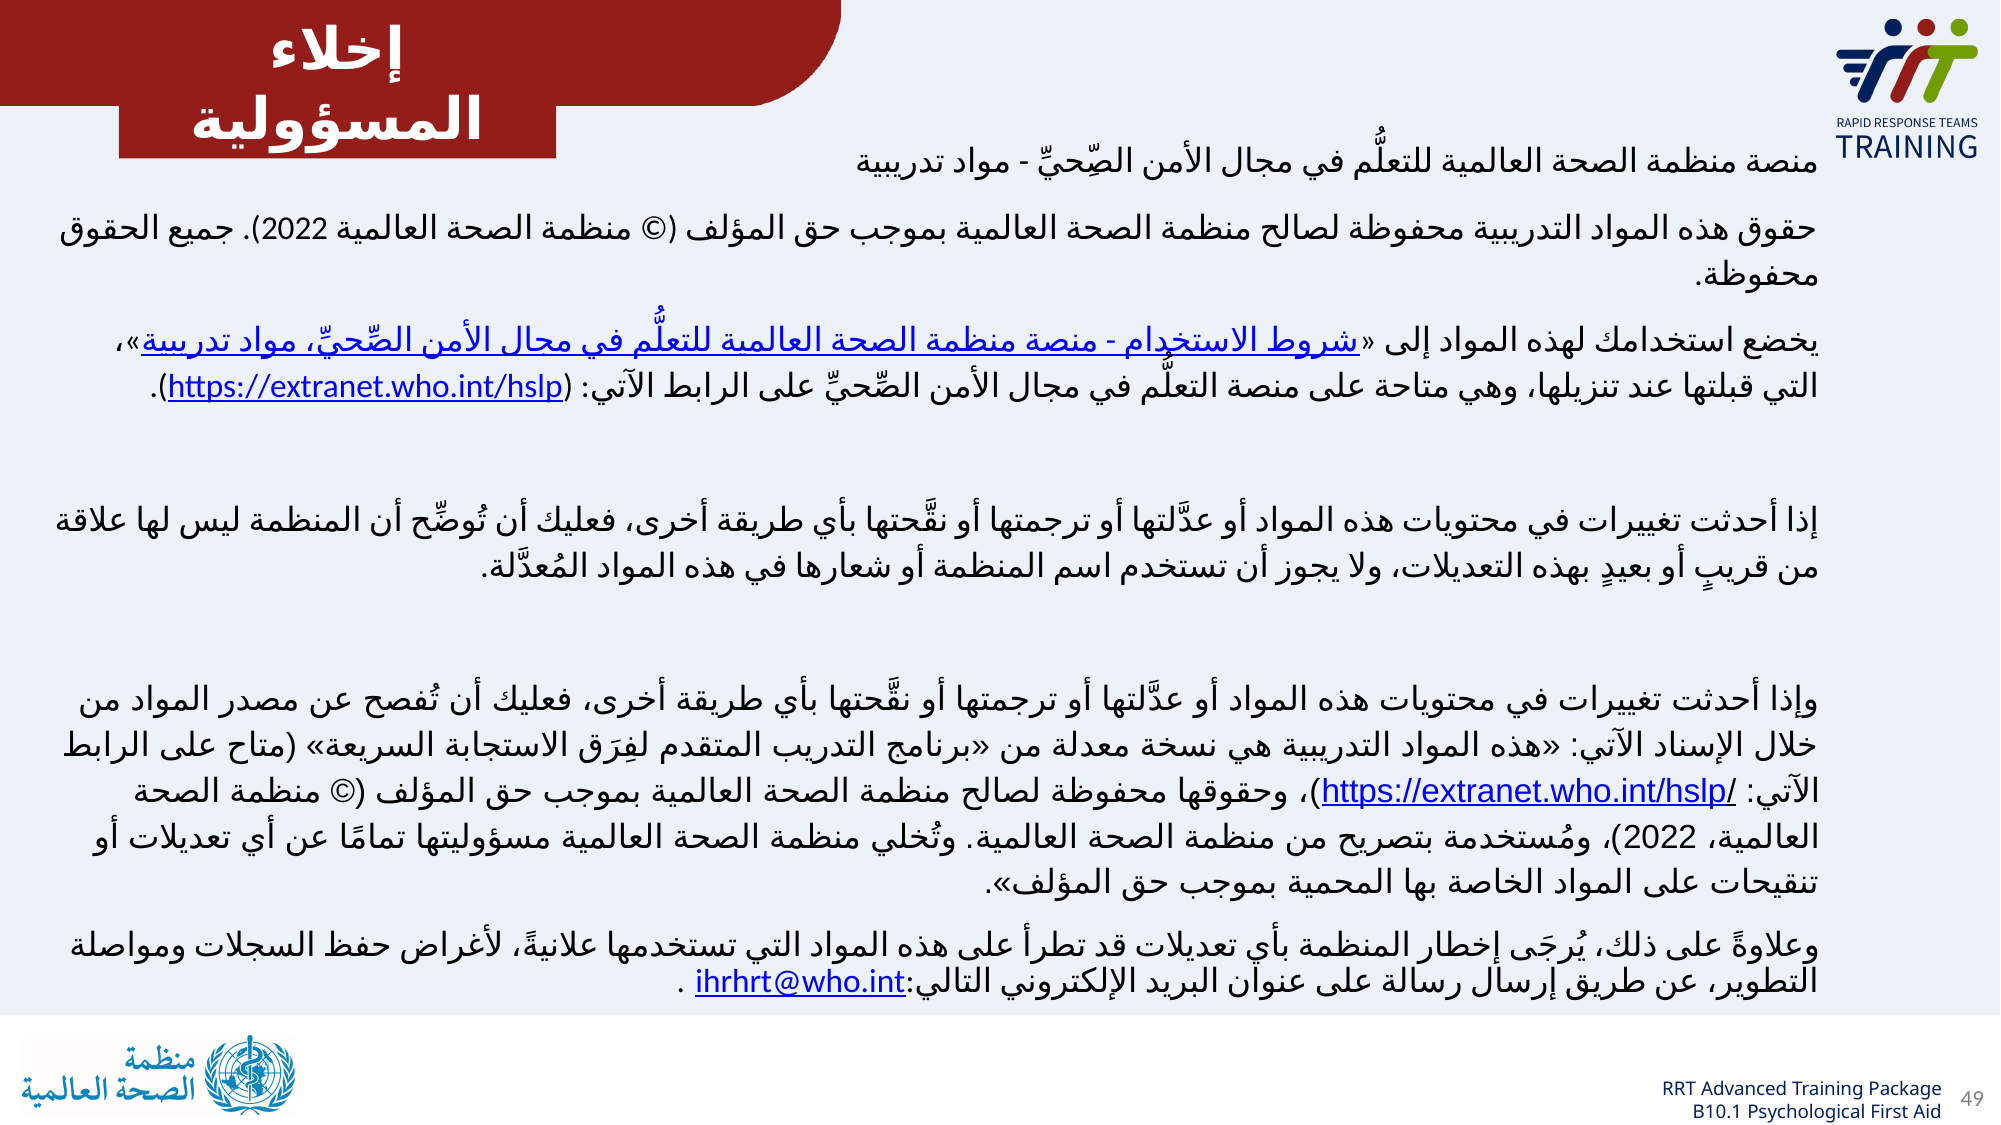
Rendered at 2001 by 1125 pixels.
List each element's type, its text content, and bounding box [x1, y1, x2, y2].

picture [0, 0, 841, 106]
picture [22, 1035, 295, 1115]
picture [1835, 19, 1978, 167]
text_box إخلاء المسؤولية [118, 3, 557, 159]
picture [252, 1050, 258, 1059]
list منصة منظمة الصحة العالمية للتعلُّم في مجال الأمن الصِّحيِّ - مواد تدريبية حقوق هذه المواد التدريبية محفوظة لصالح منظمة الصحة العالمية بموجب حق المؤلف (© منظمة الصحة العالمية 2022). جميع الحقوق محفوظة. يخضع استخدامك لهذه المواد إلى «شروط الاستخدام - منصة منظمة الصحة العالمية للتعلُّم في مجال الأمن الصِّحيِّ، مواد تدريبية»، التي قبلتها عند تنزيلها، وهي متاحة على منصة التعلُّم في مجال الأمن الصِّحيِّ على الرابط الآتي: (https://extranet.who.int/hslp). إذا أحدثت تغييرات في محتويات هذه المواد أو عدَّلتها أو ترجمتها أو نقَّحتها بأي طريقة أخرى، فعليك أن تُوضِّح أن المنظمة ليس لها علاقة من قريبٍ أو بعيدٍ بهذه التعديلات، ولا يجوز أن تستخدم اسم المنظمة أو شعارها في هذه المواد المُعدَّلة. وإذا أحدثت تغييرات في محتويات هذه المواد أو عدَّلتها أو ترجمتها أو نقَّحتها بأي طريقة أخرى، فعليك أن تُفصح عن مصدر المواد من خلال الإسناد الآتي: «هذه المواد التدريبية هي نسخة معدلة من «برنامج التدريب المتقدم لفِرَق الاستجابة السريعة» (متاح على الرابط الآتي: https://extranet.who.int/hslp/)، وحقوقها محفوظة لصالح منظمة الصحة العالمية بموجب حق المؤلف (© منظمة الصحة العالمية، 2022)، ومُستخدمة بتصريح من منظمة الصحة العالمية. وتُخلي منظمة الصحة العالمية مسؤوليتها تمامًا عن أي تعديلات أو تنقيحات على المواد الخاصة بها المحمية بموجب حق المؤلف». وعلاوةً على ذلك، يُرجَى إخطار المنظمة بأي تعديلات قد تطرأ على هذه المواد التي تستخدمها علانيةً، لأغراض حفظ السجلات ومواصلة التطوير، عن طريق إرسال رسالة على عنوان البريد الإلكتروني التالي:ihrhrt@who.int . [48, 132, 1821, 988]
